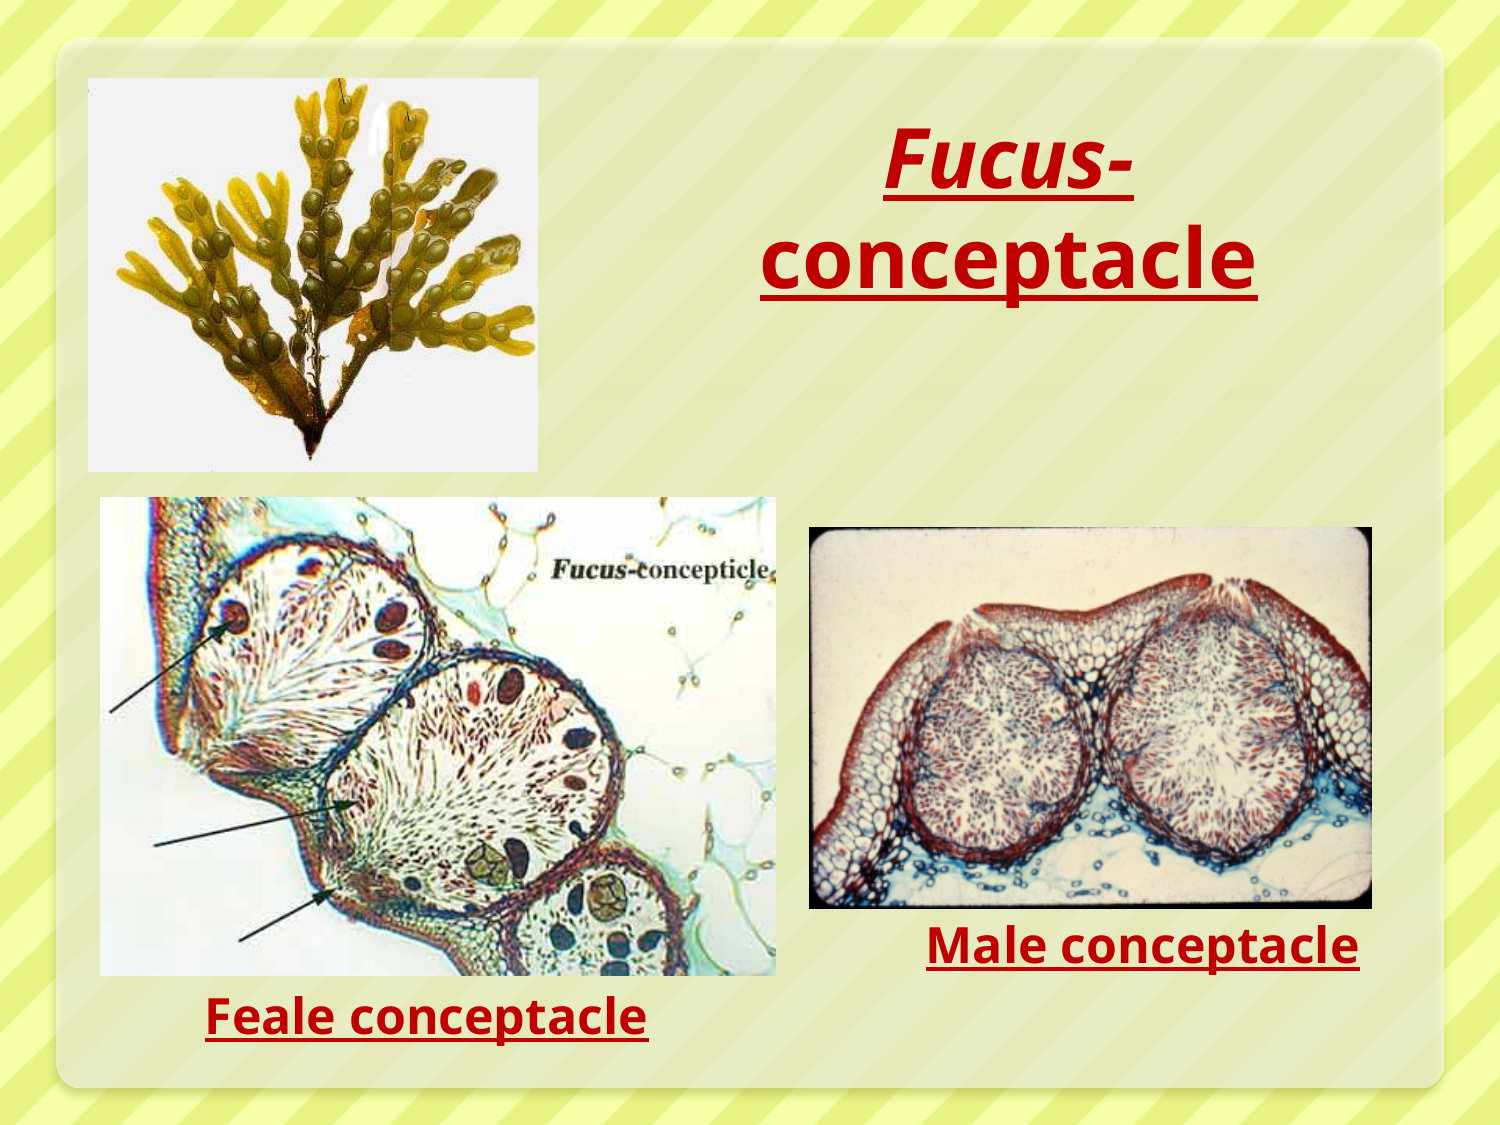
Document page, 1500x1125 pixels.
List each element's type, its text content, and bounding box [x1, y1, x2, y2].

picture [809, 527, 1373, 909]
text_box Feale conceptacle [189, 985, 664, 1052]
picture [100, 497, 776, 976]
text_box Male conceptacle [911, 914, 1375, 981]
picture [88, 78, 538, 472]
title Fucus-conceptacle [658, 97, 1359, 313]
